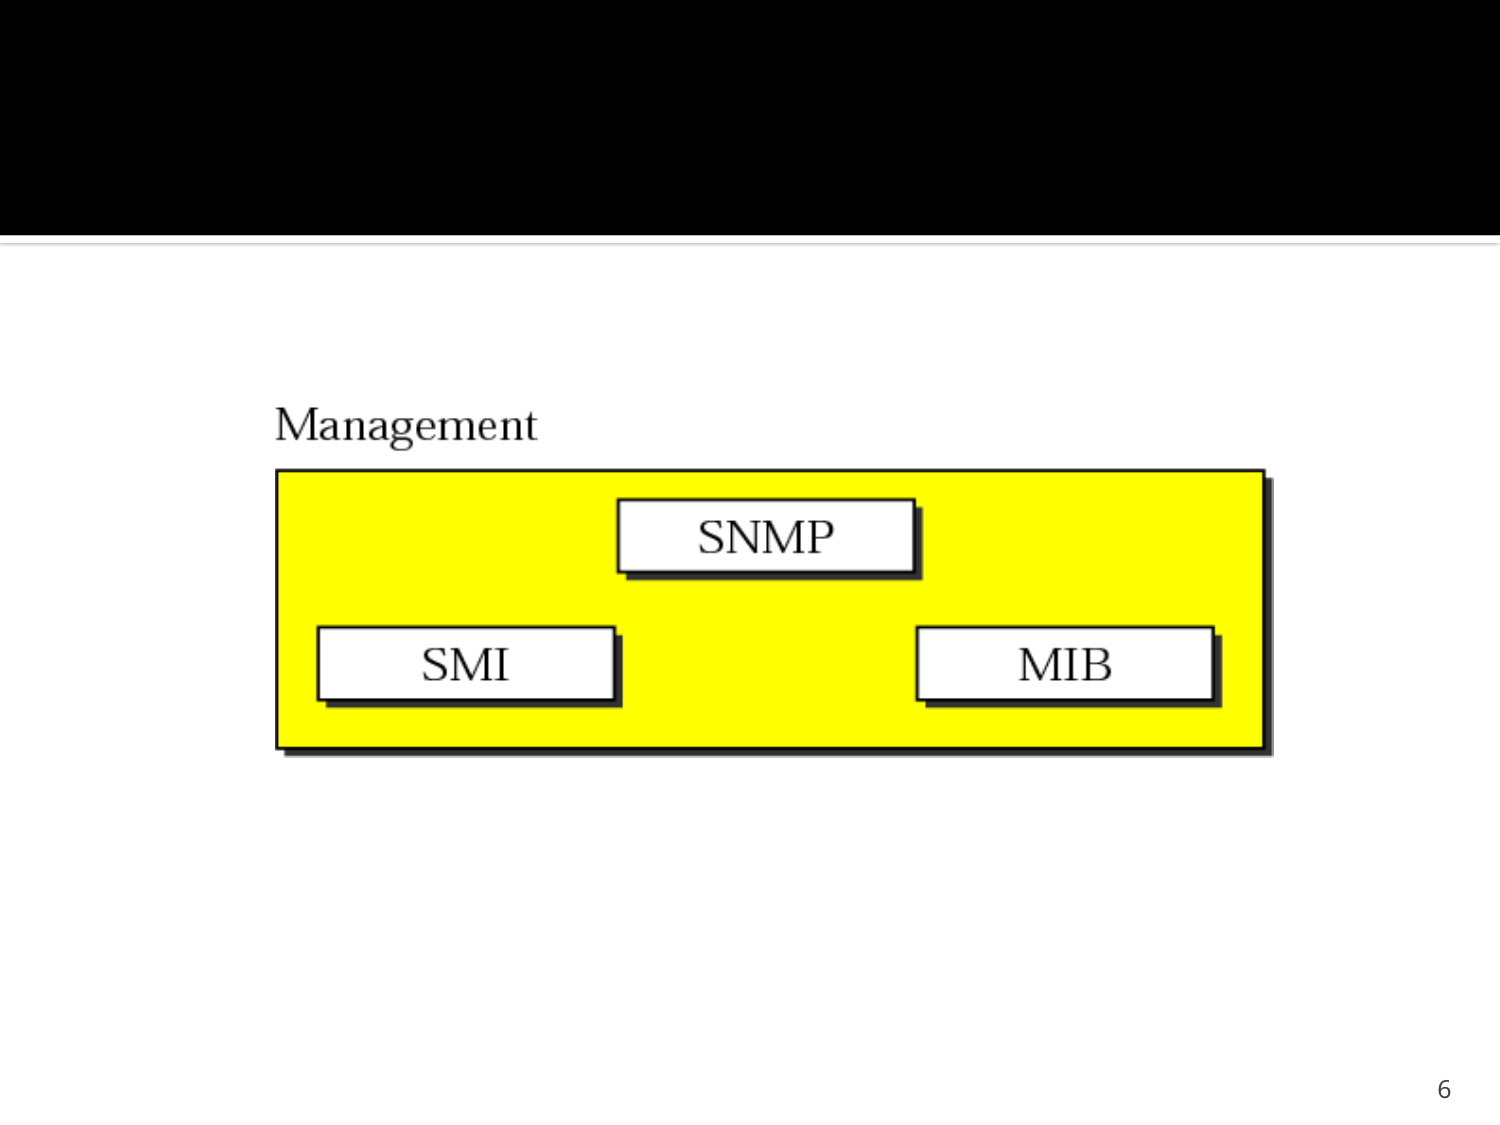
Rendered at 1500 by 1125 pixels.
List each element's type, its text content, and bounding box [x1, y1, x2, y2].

slide_number 6 [1345, 1062, 1467, 1108]
picture [274, 399, 1274, 758]
